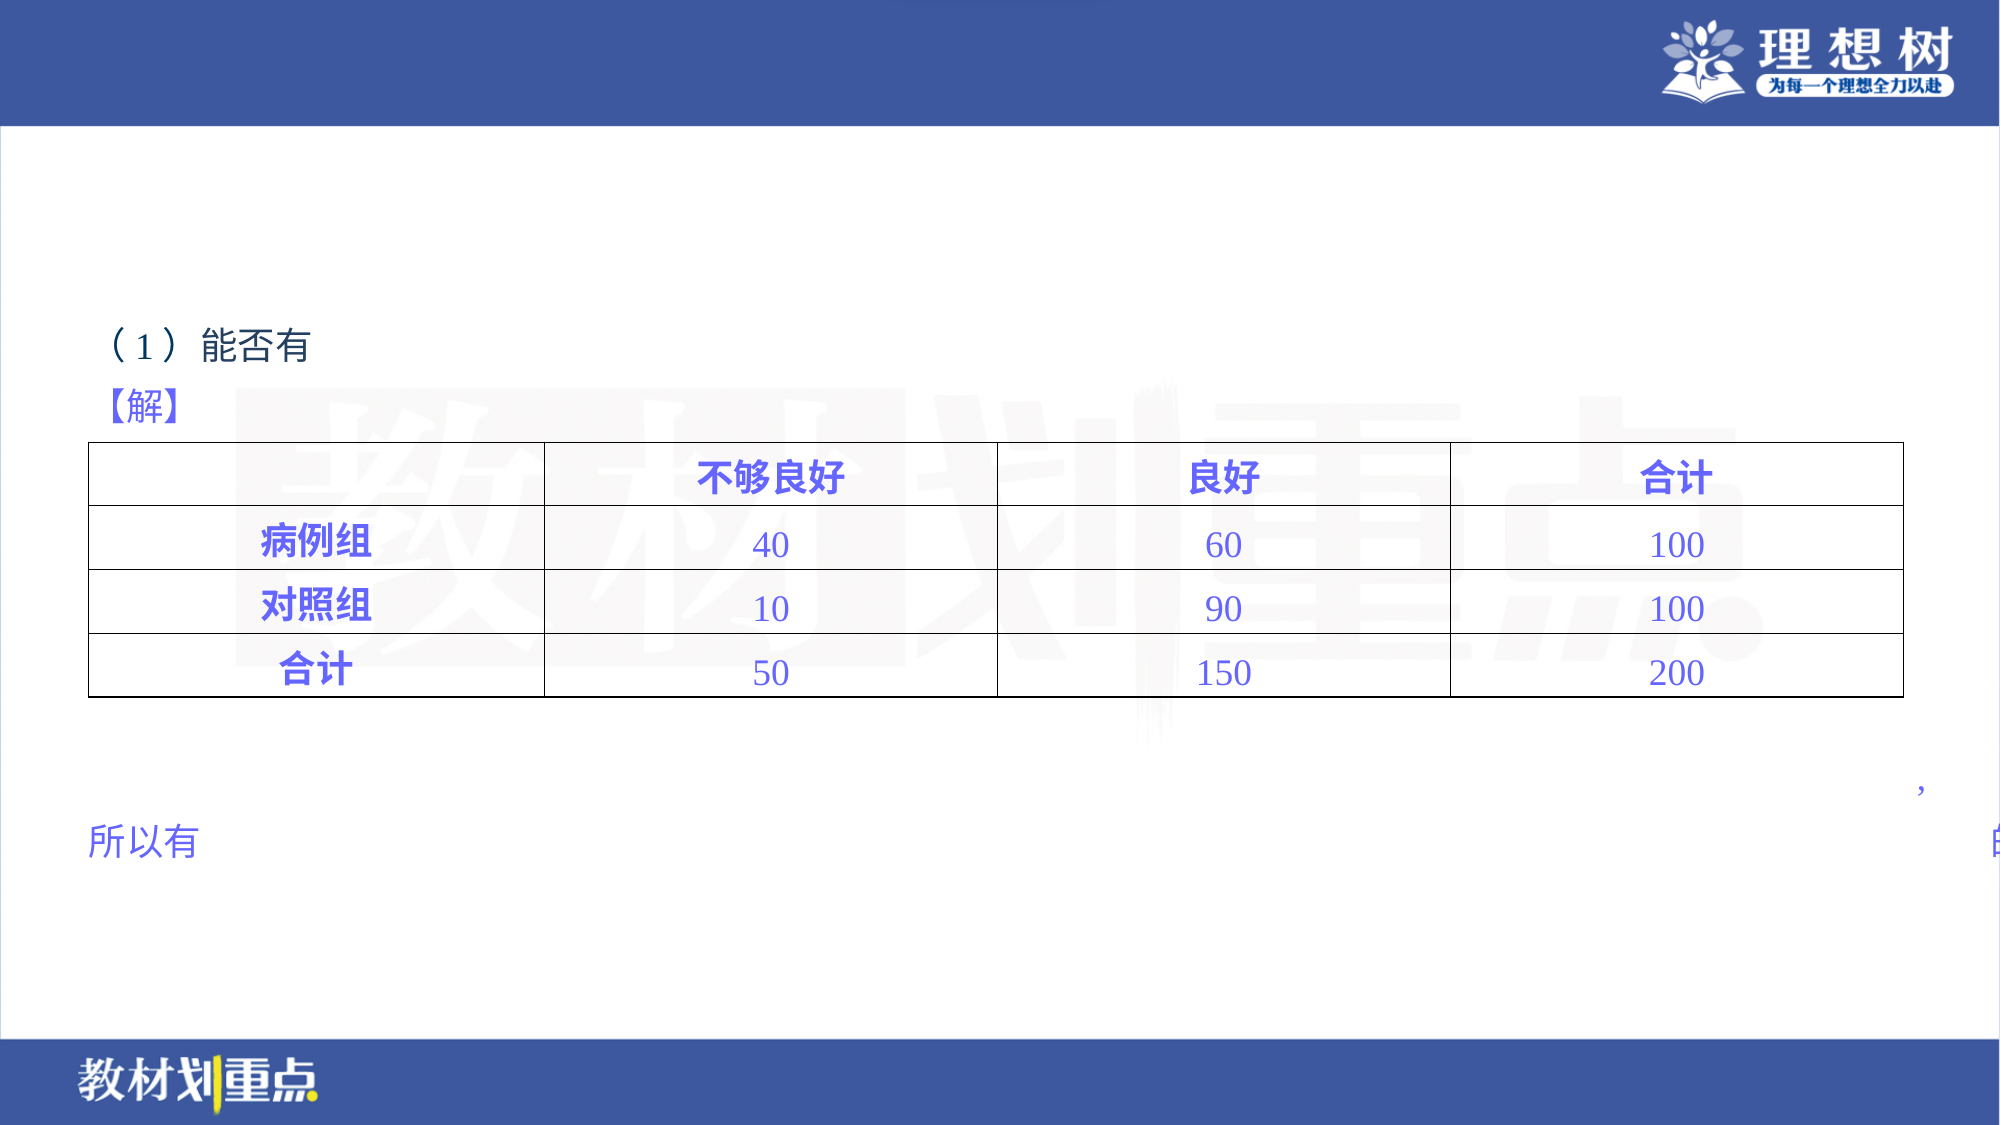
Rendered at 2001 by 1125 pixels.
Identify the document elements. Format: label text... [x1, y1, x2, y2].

table_cell 90 [998, 570, 1450, 633]
table_header 合计 [1451, 443, 1903, 505]
text_box 【解】 [88, 361, 1911, 422]
table_header [89, 443, 544, 505]
table_cell 病例组 [89, 506, 544, 569]
table_cell 100 [1451, 570, 1903, 633]
table_cell 对照组 [89, 570, 544, 633]
table_cell 100 [1451, 506, 1903, 569]
table_cell 50 [545, 634, 997, 696]
table_header 不够良好 [545, 443, 997, 505]
table_header 良好 [998, 443, 1450, 505]
table_cell 150 [998, 634, 1450, 696]
table_cell 10 [545, 570, 997, 633]
picture [0, 0, 2000, 1125]
table_cell 40 [545, 506, 997, 569]
table_cell 60 [998, 506, 1450, 569]
table_cell 合计 [89, 634, 544, 696]
table_cell 200 [1451, 634, 1903, 696]
picture [1996, 842, 2000, 852]
